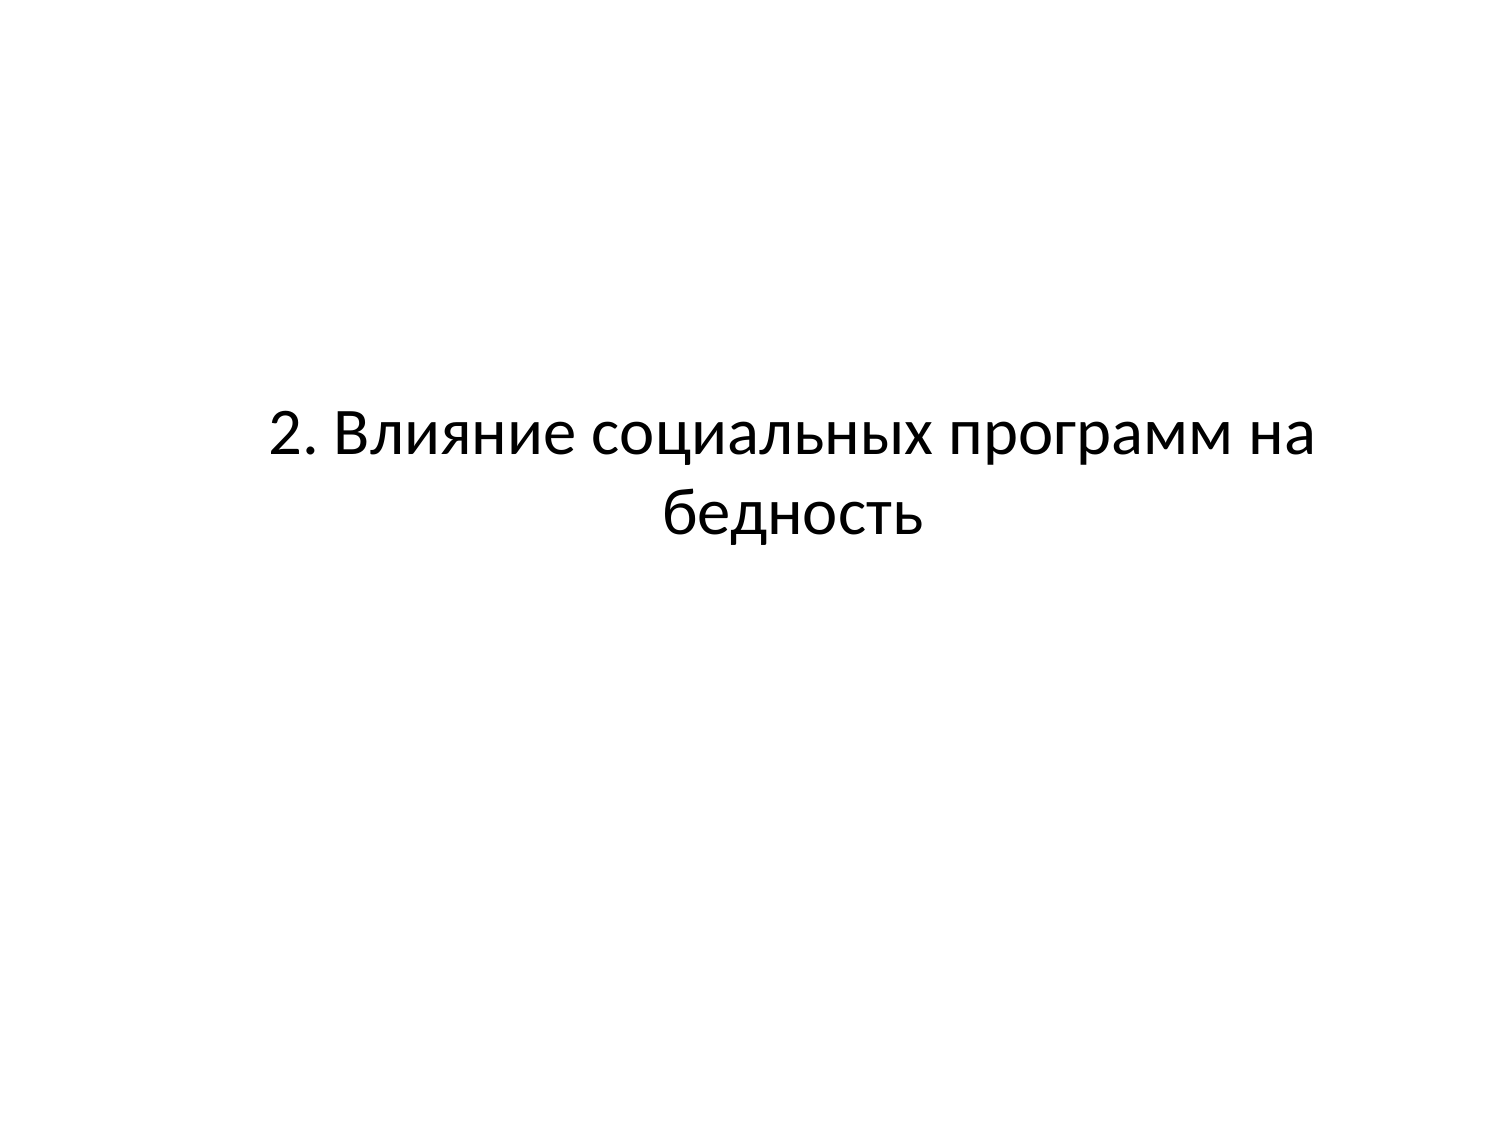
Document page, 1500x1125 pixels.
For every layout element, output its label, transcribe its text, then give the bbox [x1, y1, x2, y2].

title 2. Влияние социальных программ на бедность [159, 397, 1427, 539]
